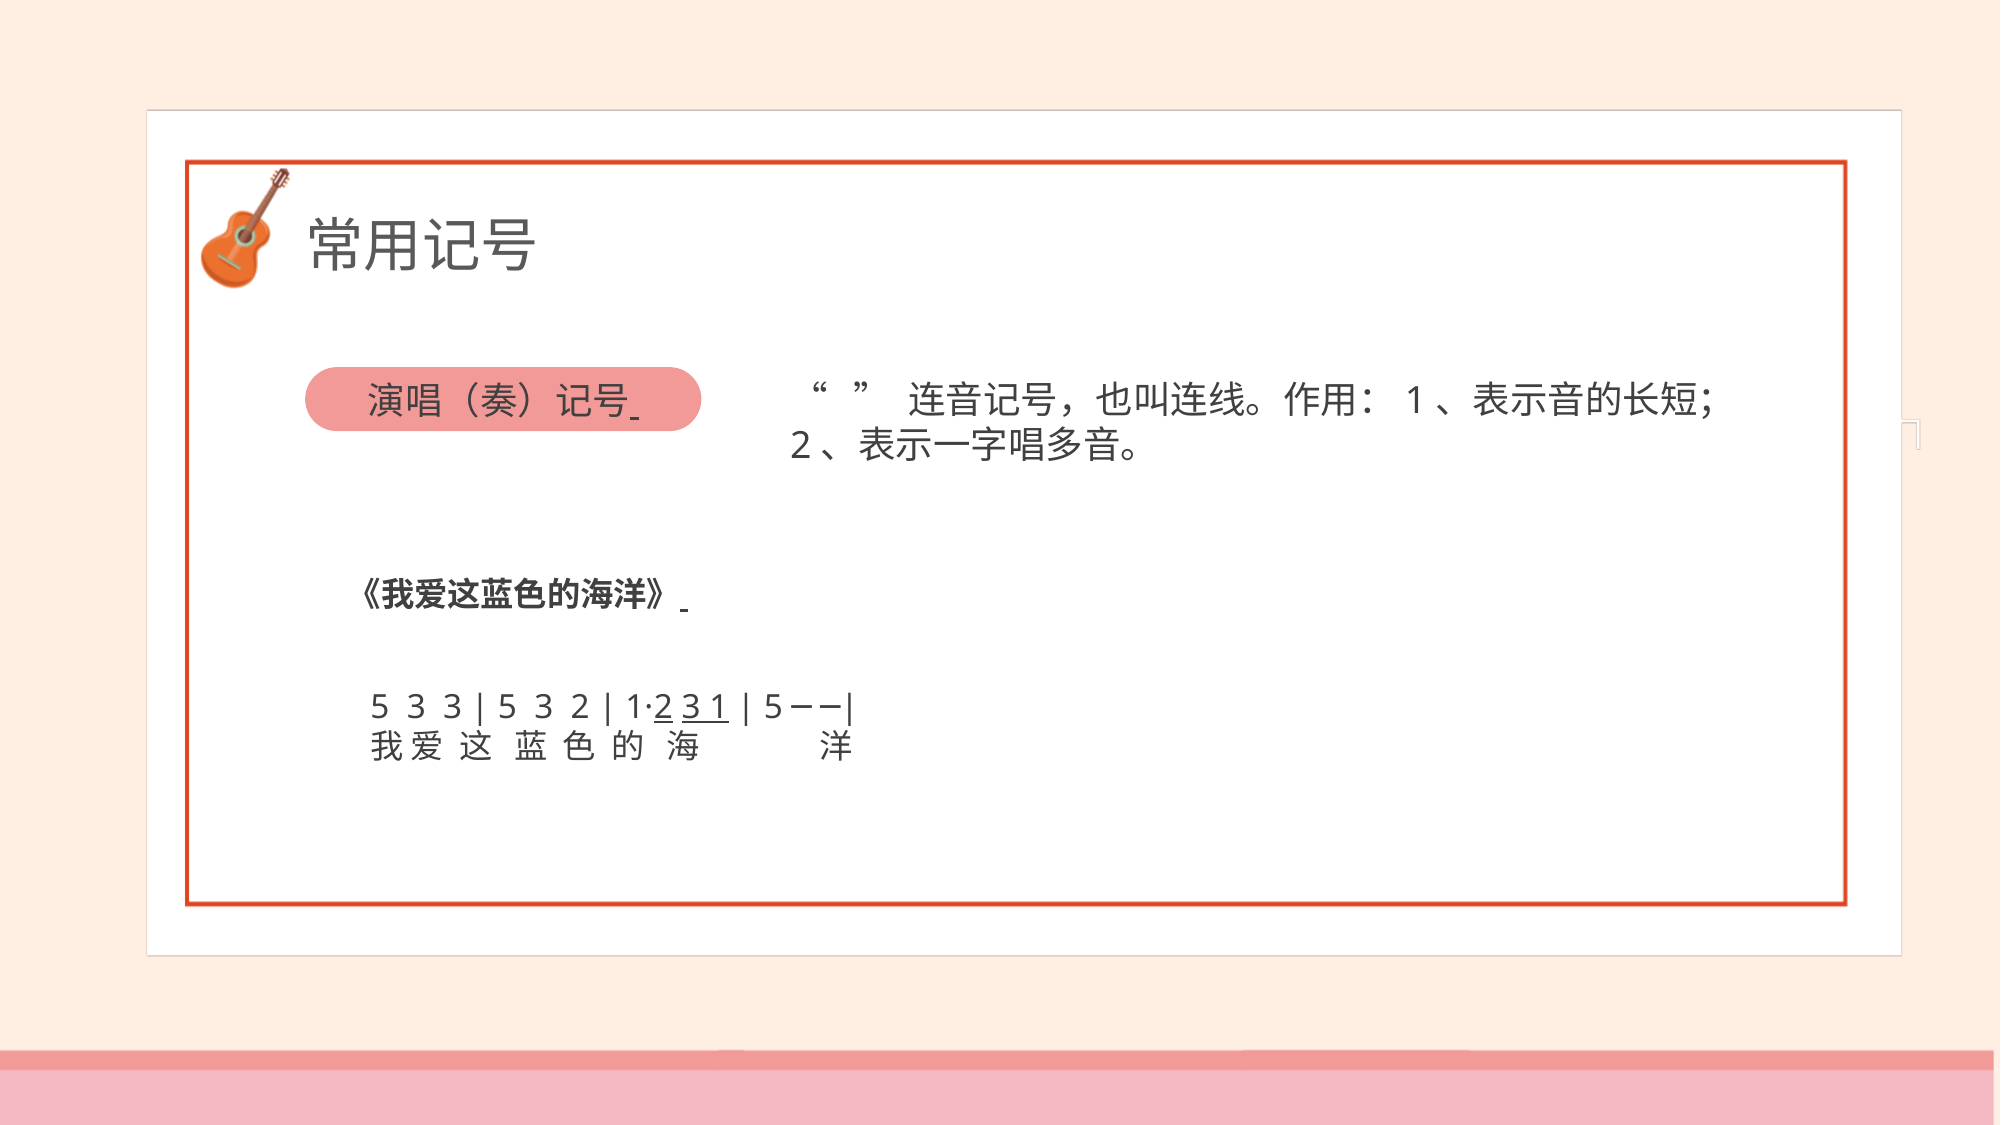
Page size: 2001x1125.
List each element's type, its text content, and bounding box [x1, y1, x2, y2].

text_box 5 3 3 | 5 3 2 | 1·2 3 1 | 5 ─ ─| 我 爱 这 蓝 色 的 海 洋 [355, 677, 1119, 773]
picture [0, 1035, 1994, 1125]
text_box 常用记号 [332, 201, 987, 286]
text_box 演唱（奏）记号 [304, 366, 703, 433]
text_box 《我爱这蓝色的海洋》 [333, 566, 1821, 621]
picture [107, 40, 1926, 1014]
text_box “ ” 连音记号，也叫连线。作用：1、表示音的长短；2、表示一字唱多音。 [775, 368, 1808, 474]
